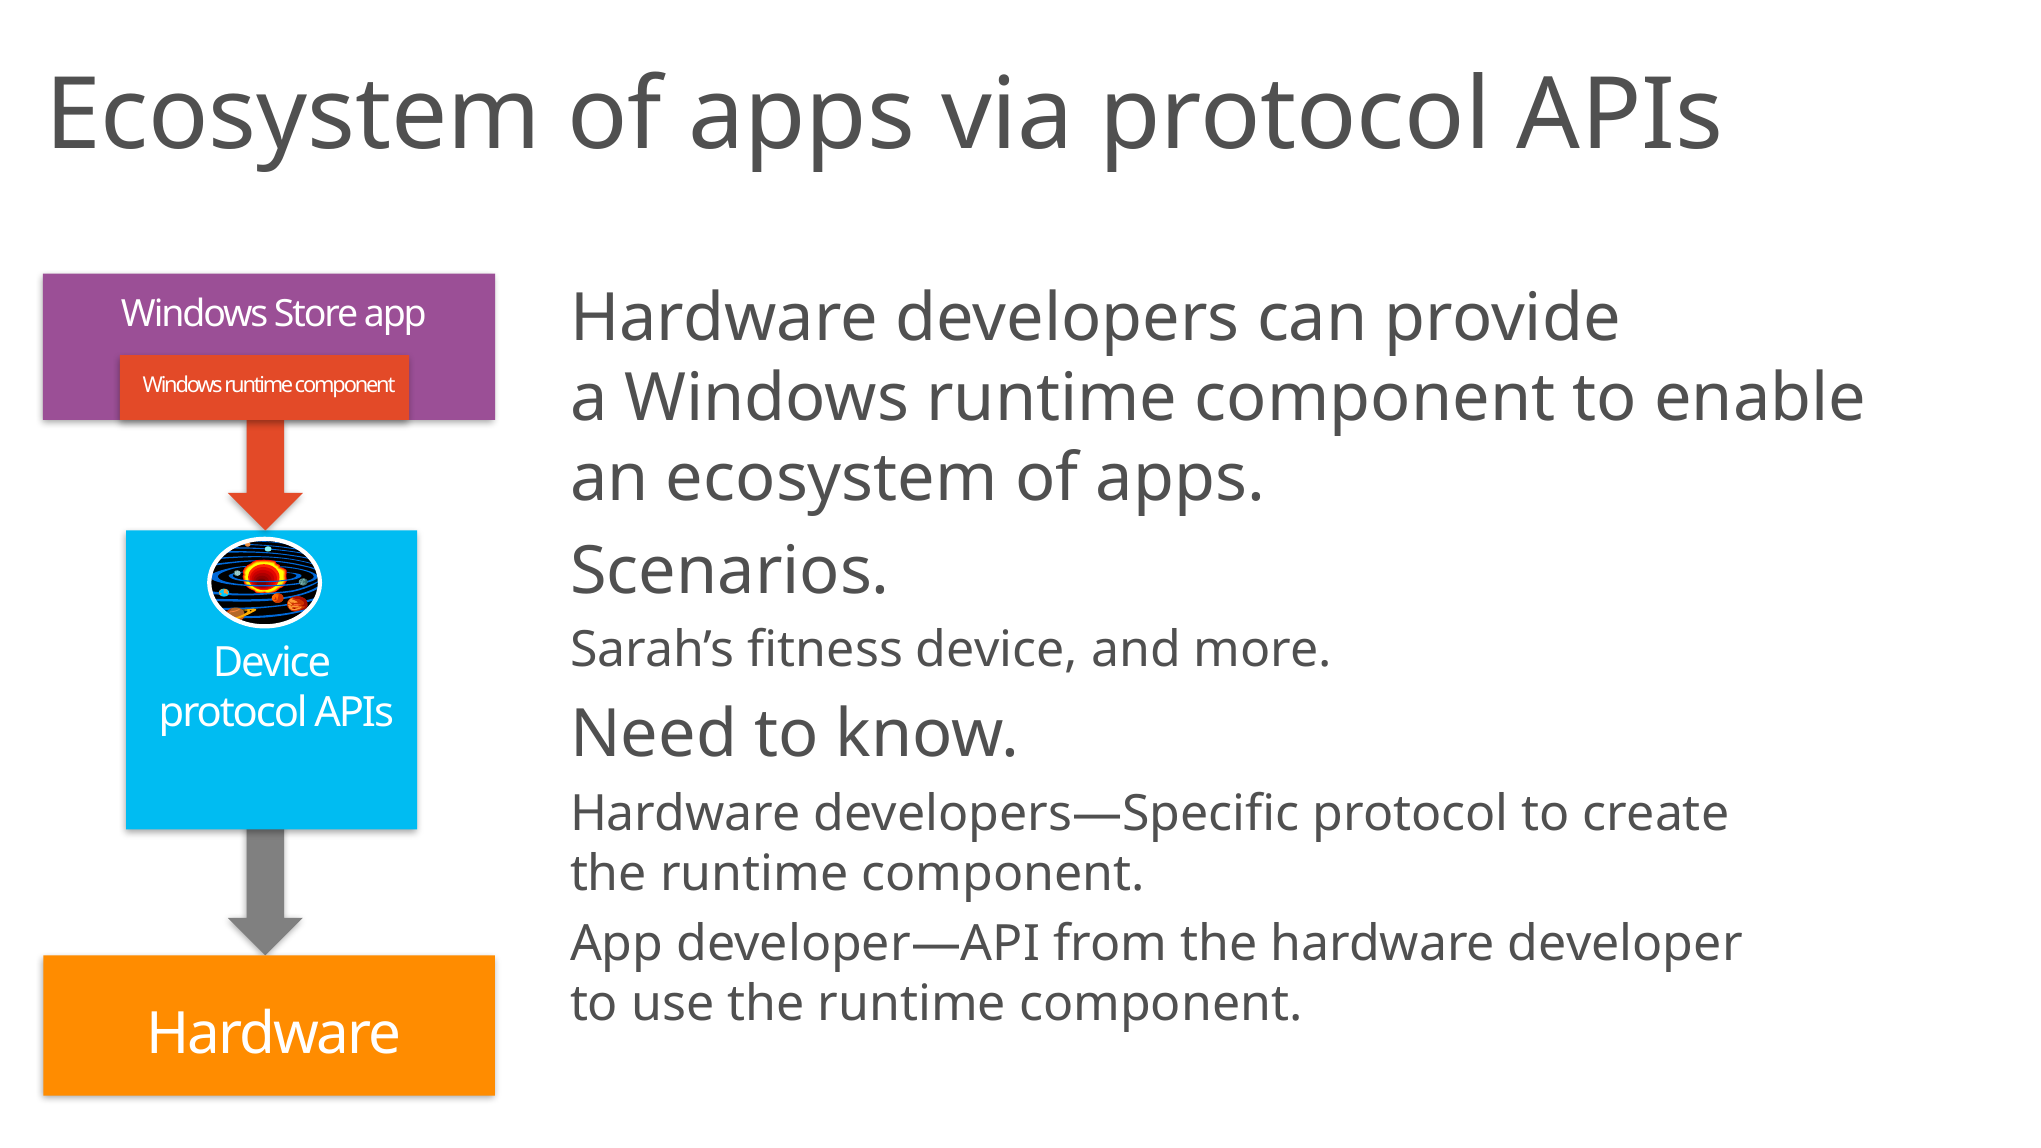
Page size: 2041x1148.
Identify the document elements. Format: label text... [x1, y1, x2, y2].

text_box Hardware [43, 955, 496, 1096]
text_box [207, 536, 323, 629]
text_box Device protocol APIs [125, 530, 418, 830]
title Ecosystem of apps via protocol APIs [45, 48, 1996, 199]
text_box Windows runtime component [119, 354, 410, 421]
list Hardware developers can provide a Windows runtime component to enable an ecosystem of apps. Scenarios. Sarah’s fitness device, and more. Need to know. Hardware developers—Specific protocol to create the runtime component. App developer—API from the hardware developer to use the runtime component. [570, 273, 1996, 1099]
text_box [227, 429, 304, 532]
text_box [227, 838, 304, 953]
text_box Windows Store app [42, 273, 496, 421]
